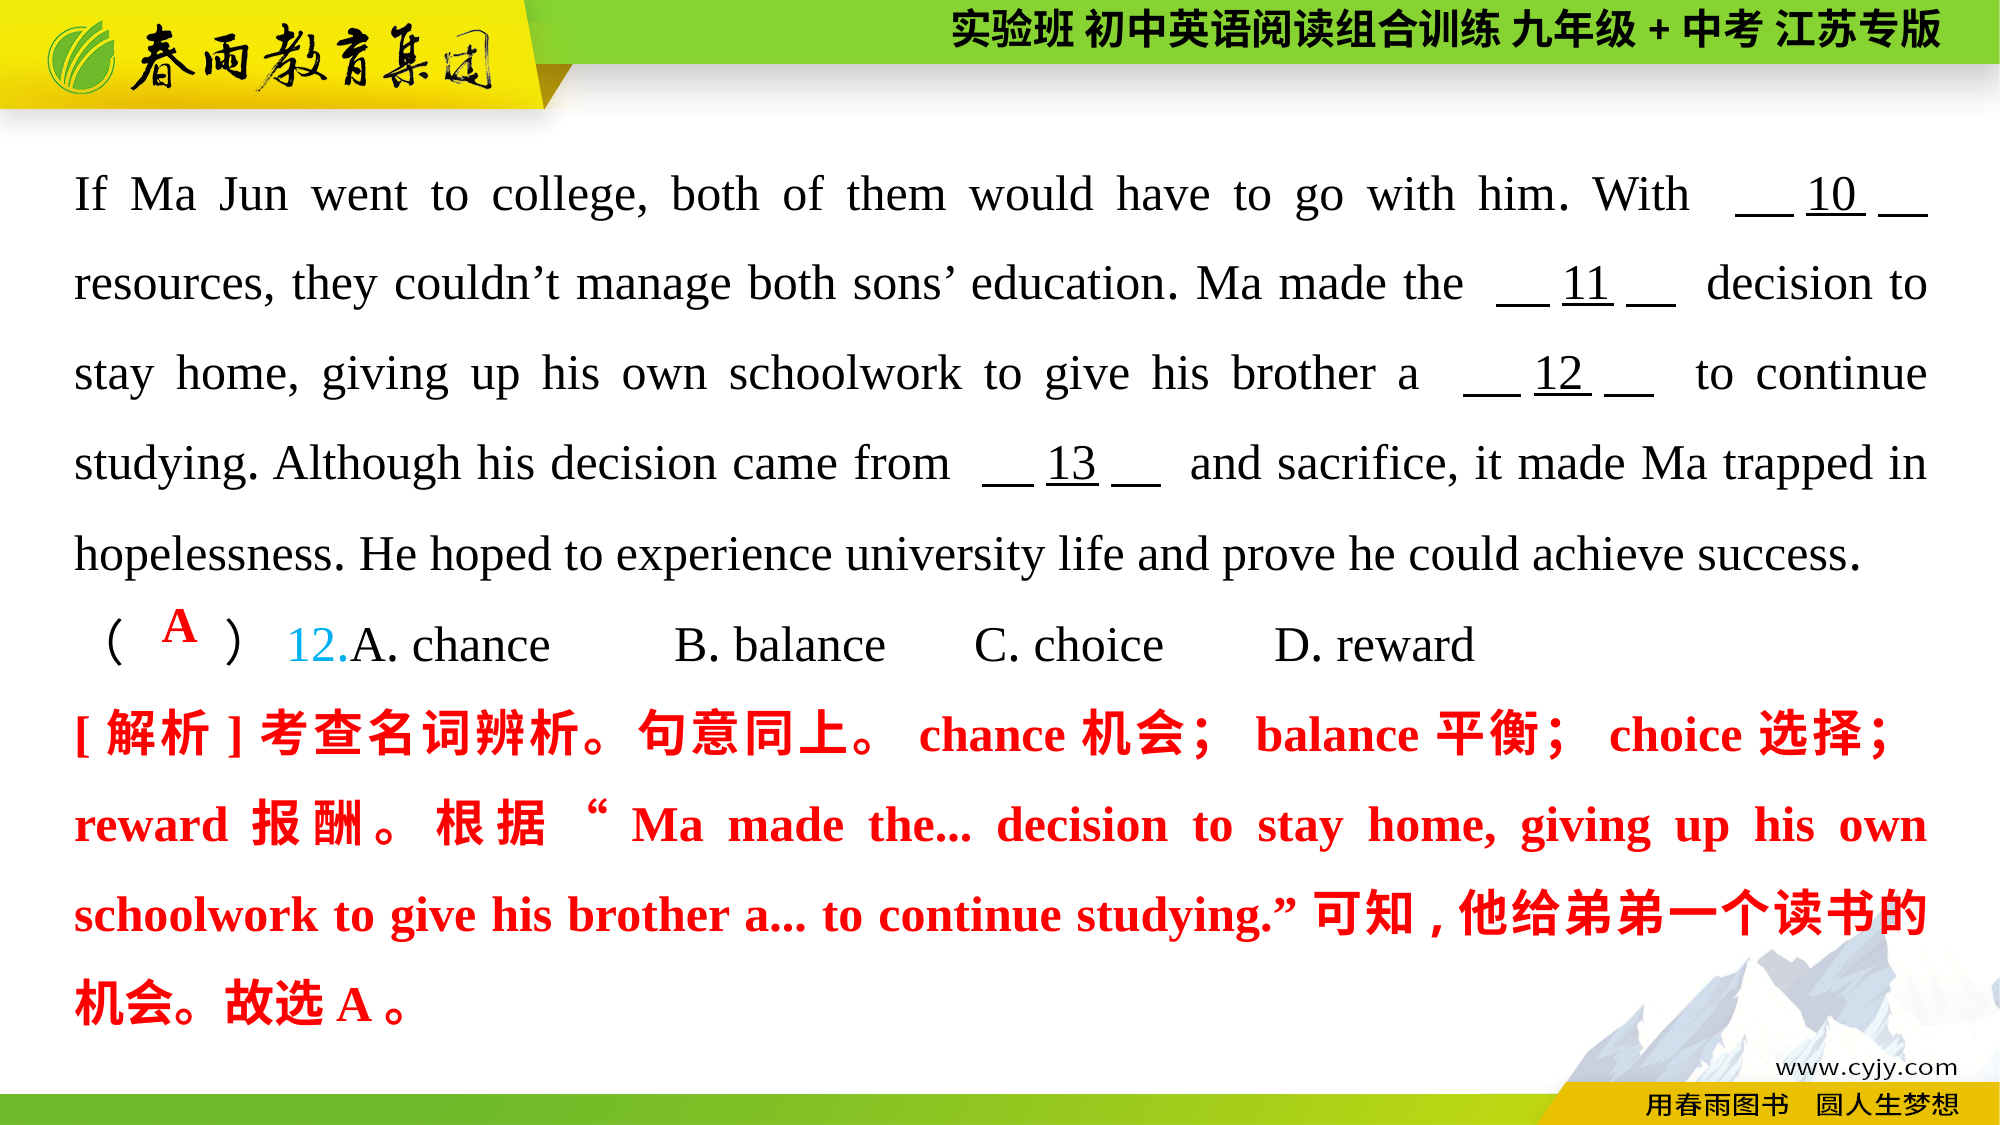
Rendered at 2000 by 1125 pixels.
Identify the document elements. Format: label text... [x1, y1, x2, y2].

text_box （ ）12.A. chance B. balance C. choice D. reward [59, 574, 1944, 664]
text_box [解析]考查名词辨析。句意同上。chance机会；balance平衡；choice选择；reward报酬。根据“Ma made the... decision to stay home, giving up his own schoolwork to give his brother a... to continue studying.”可知,他给弟弟一个读书的机会。故选A。 [59, 664, 1944, 1040]
picture [0, 0, 2000, 1125]
text_box A [146, 584, 213, 660]
list If Ma Jun went to college, both of them would have to go with him. With 10 resources, they couldn’t manage both sons’ education. Ma made the 11 decision to stay home, giving up his own schoolwork to give his brother a 12 to continue studying. Although his decision came from 13 and sacrifice, it made Ma trapped in hopelessness. He hoped to experience university life and prove he could achieve success. [59, 122, 1944, 574]
